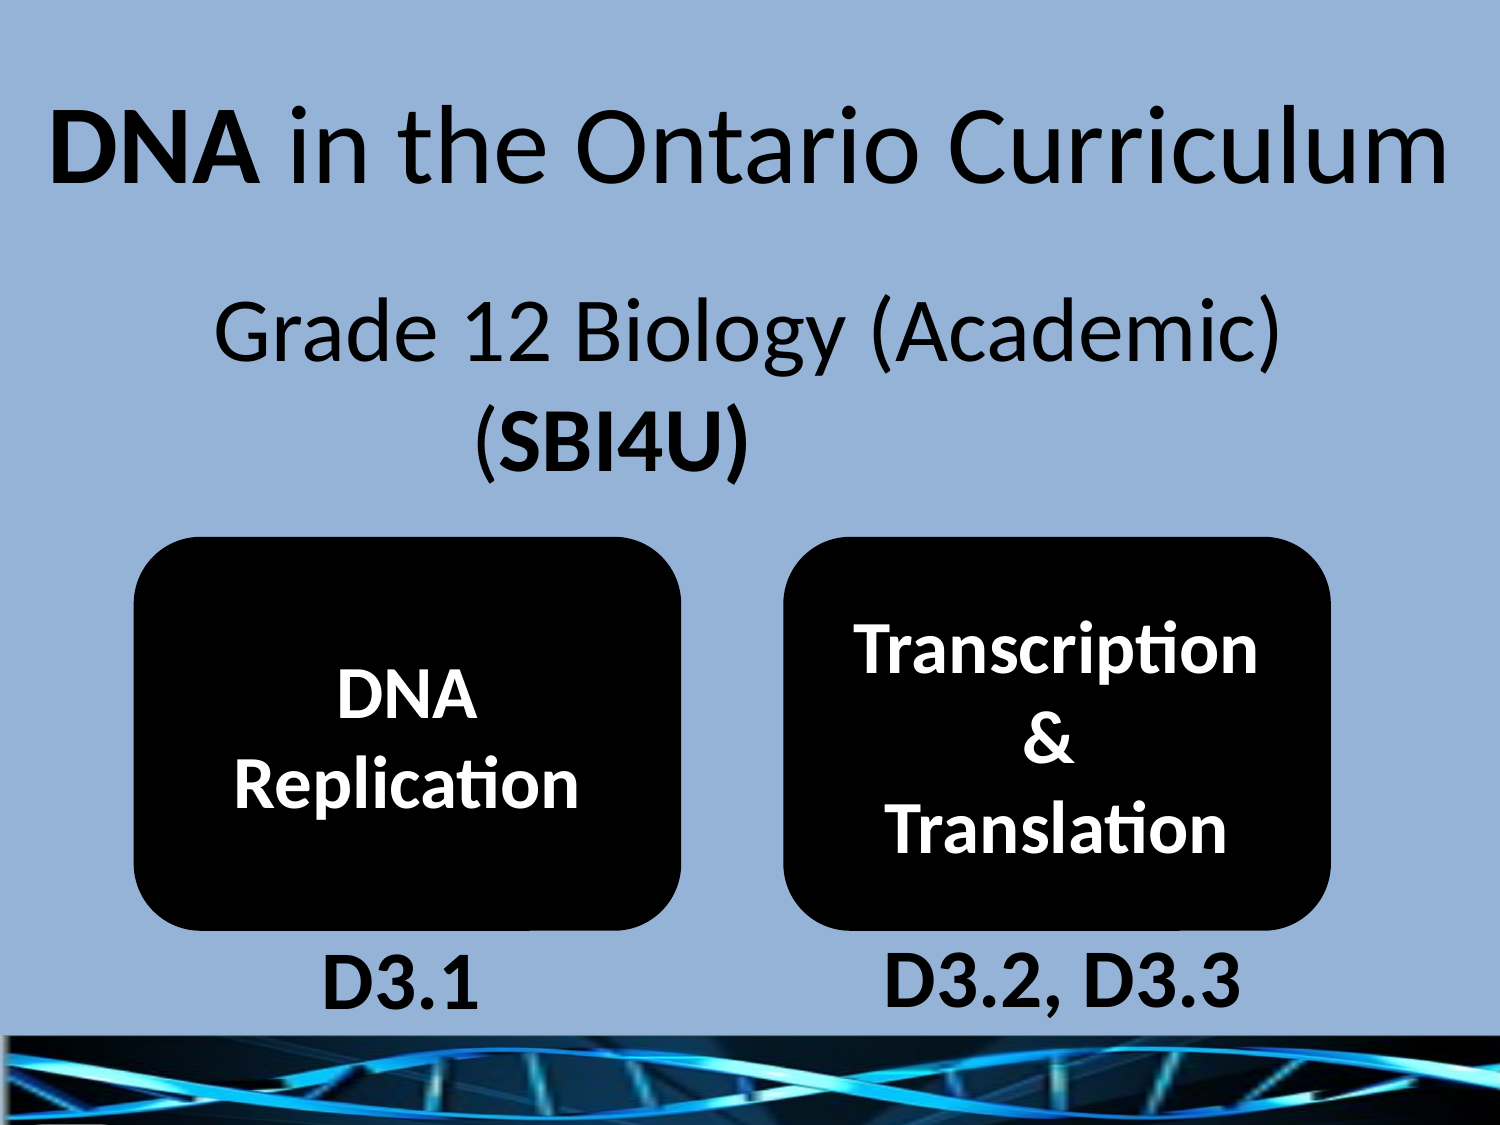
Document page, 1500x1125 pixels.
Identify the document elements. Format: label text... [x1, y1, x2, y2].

text_box D3.2, D3.3 [807, 916, 1388, 1032]
list Grade 12 Biology (Academic) (SBI4U) [75, 262, 1425, 1005]
text_box Transcription & Translation [807, 536, 1331, 916]
text_box DNA Replication [133, 536, 682, 918]
title DNA in the Ontario Curriculum [0, 45, 1500, 233]
text_box D3.1 [76, 918, 705, 1034]
picture [4, 323, 1500, 1125]
